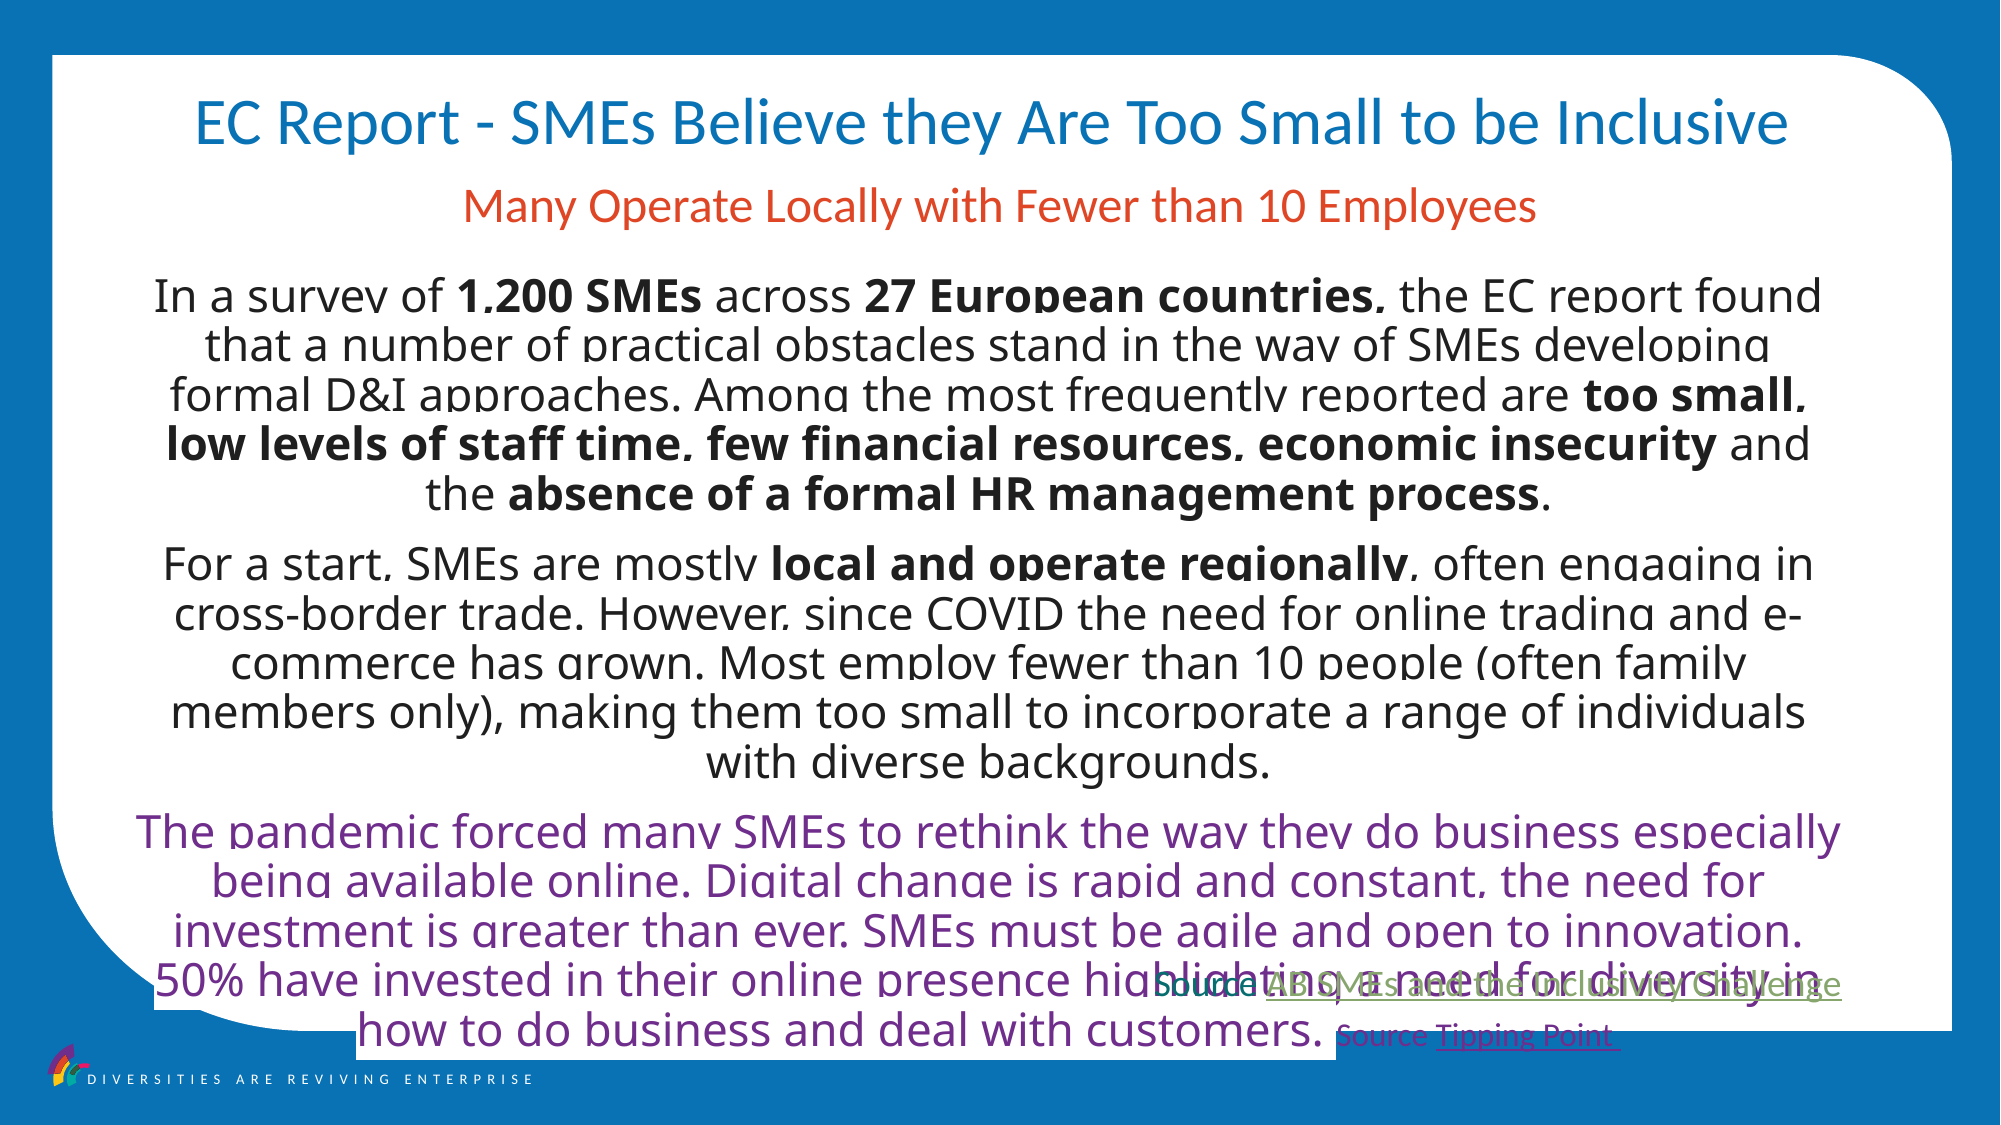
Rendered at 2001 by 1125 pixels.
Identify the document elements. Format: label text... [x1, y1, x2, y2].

list EC Report - SMEs Believe they Are Too Small to be Inclusive Many Operate Locally with Fewer than 10 Employees [130, 79, 1869, 212]
text_box Source AB SMEs and the Inclusivity Challenge [1139, 951, 1880, 1012]
list In a survey of 1,200 SMEs across 27 European countries, the EC report found that a number of practical obstacles stand in the way of SMEs developing formal D&I approaches. Among the most frequently reported are too small, low levels of staff time, few financial resources, economic insecurity and the absence of a formal HR management process. For a start, SMEs are mostly local and operate regionally, often engaging in cross-border trade. However, since COVID the need for online trading and e-commerce has grown. Most employ fewer than 10 people (often family members only), making them too small to incorporate a range of individuals with diverse backgrounds. The pandemic forced many SMEs to rethink the way they do business especially being available online. Digital change is rapid and constant, the need for investment is greater than ever. SMEs must be agile and open to innovation. 50% have invested in their online presence highlighting a need for diversity in how to do business and deal with customers. Source Tipping Point [119, 265, 1858, 898]
